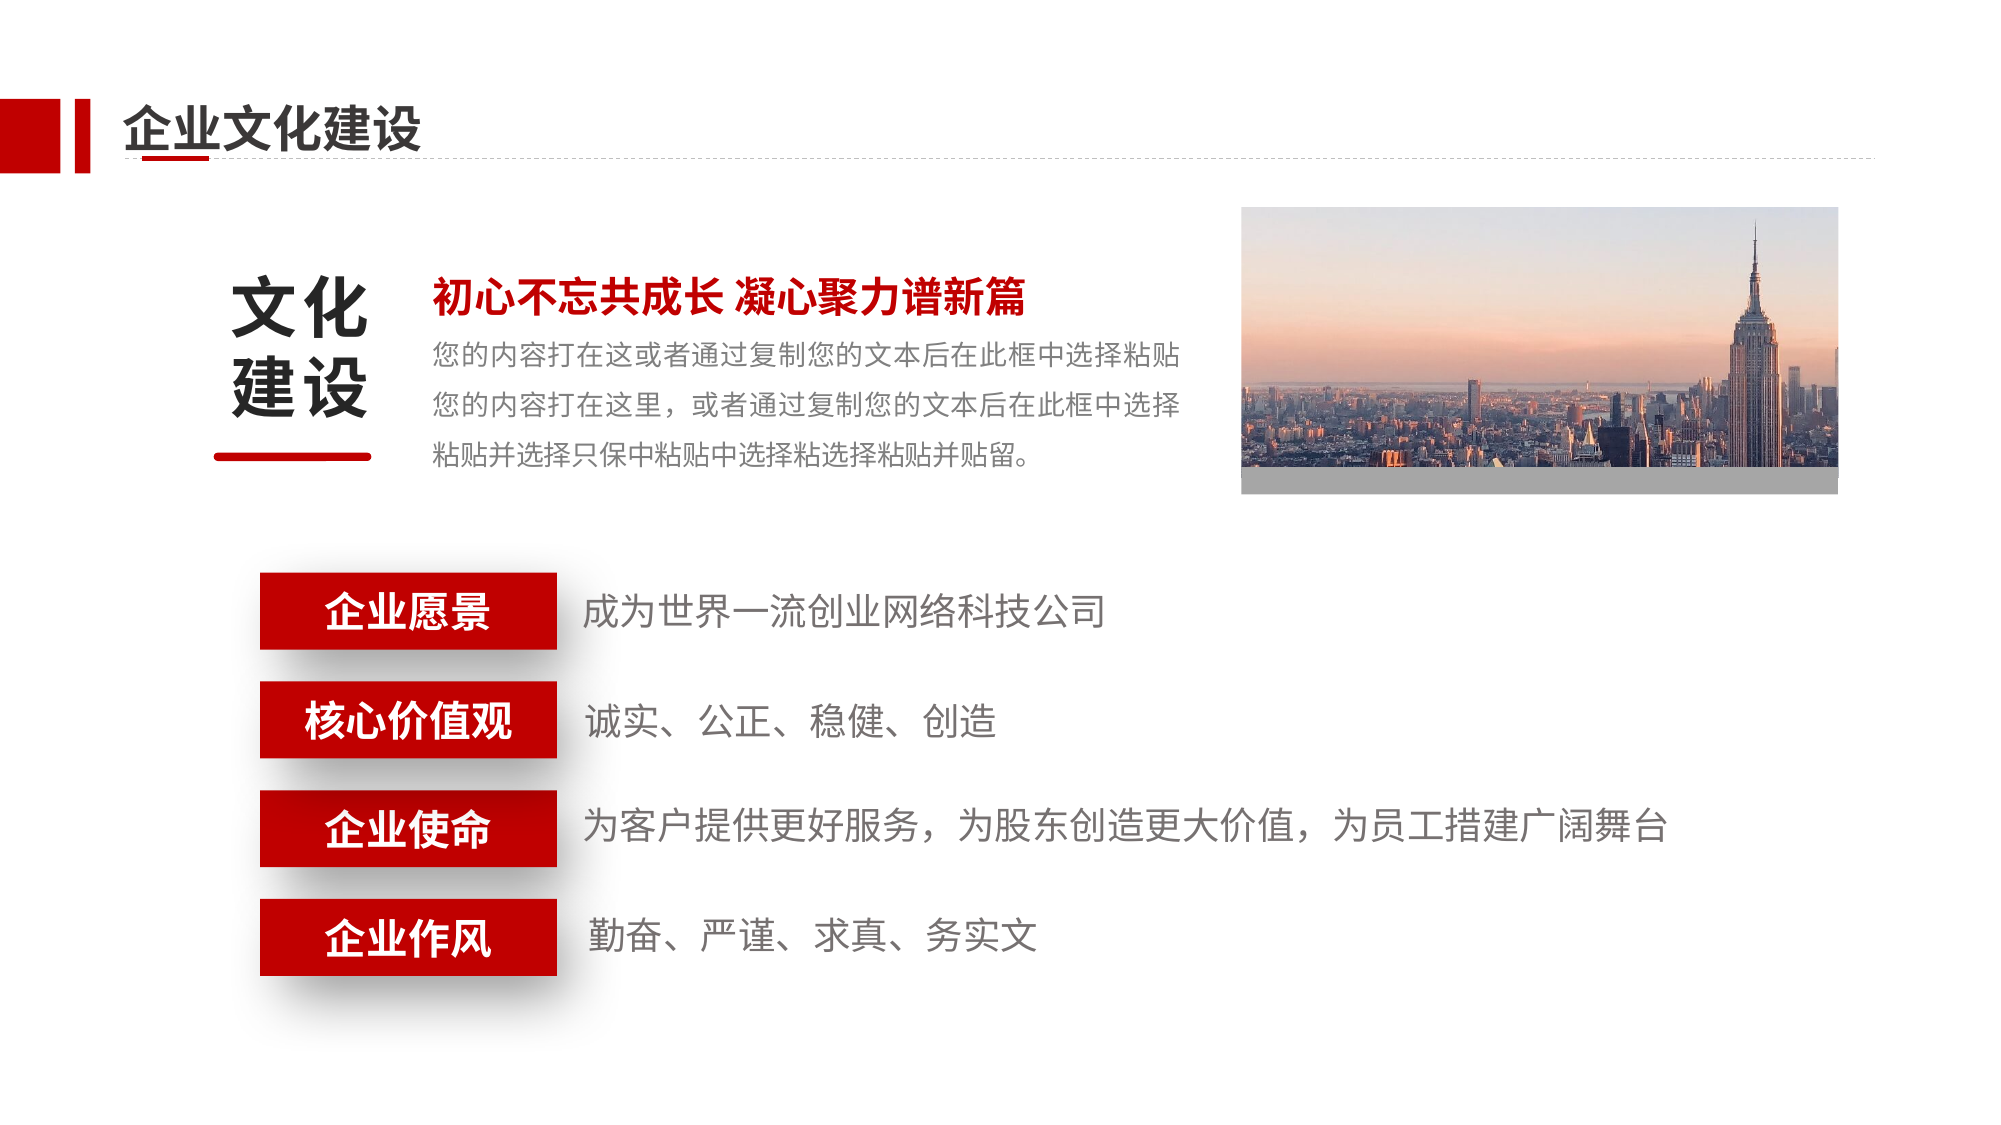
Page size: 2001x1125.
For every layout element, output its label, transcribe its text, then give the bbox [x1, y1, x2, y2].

text_box 初心不忘共成长 凝心聚力谱新篇 您的内容打在这或者通过复制您的文本后在此框中选择粘贴您的内容打在这里，或者通过复制您的文本后在此框中选择粘贴并选择只保中粘贴中选择粘选择粘贴并贴留。 [432, 246, 1180, 472]
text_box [260, 572, 1164, 650]
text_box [260, 790, 1750, 868]
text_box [260, 681, 1015, 759]
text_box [0, 72, 1875, 174]
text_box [260, 898, 1056, 976]
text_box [74, 258, 525, 461]
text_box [1241, 207, 1839, 495]
